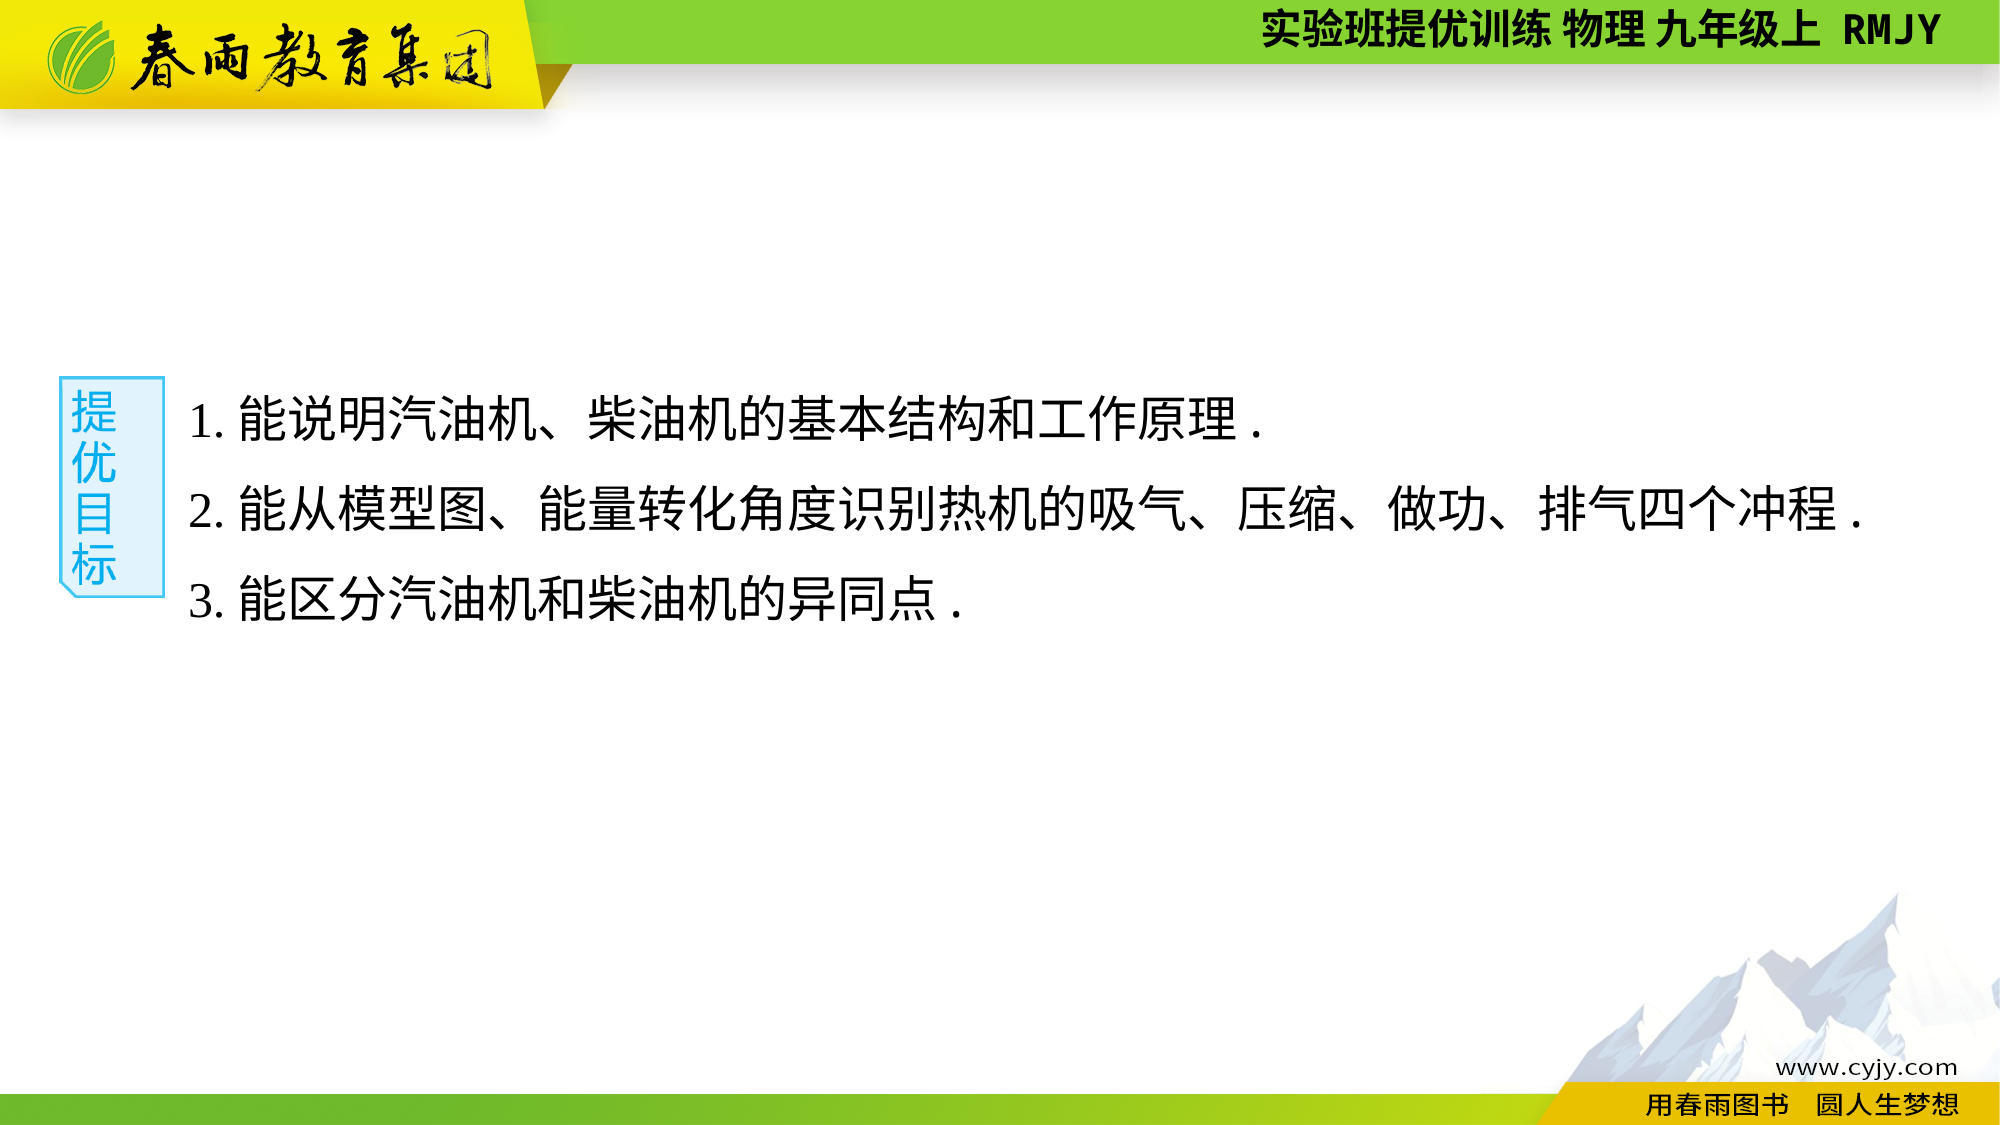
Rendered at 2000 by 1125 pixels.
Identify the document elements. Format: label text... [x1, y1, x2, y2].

picture [0, 0, 2000, 1125]
list 1.能说明汽油机、柴油机的基本结构和工作原理. 2.能从模型图、能量转化角度识别热机的吸气、压缩、做功、排气四个冲程. 3.能区分汽油机和柴油机的异同点. [173, 349, 1944, 627]
